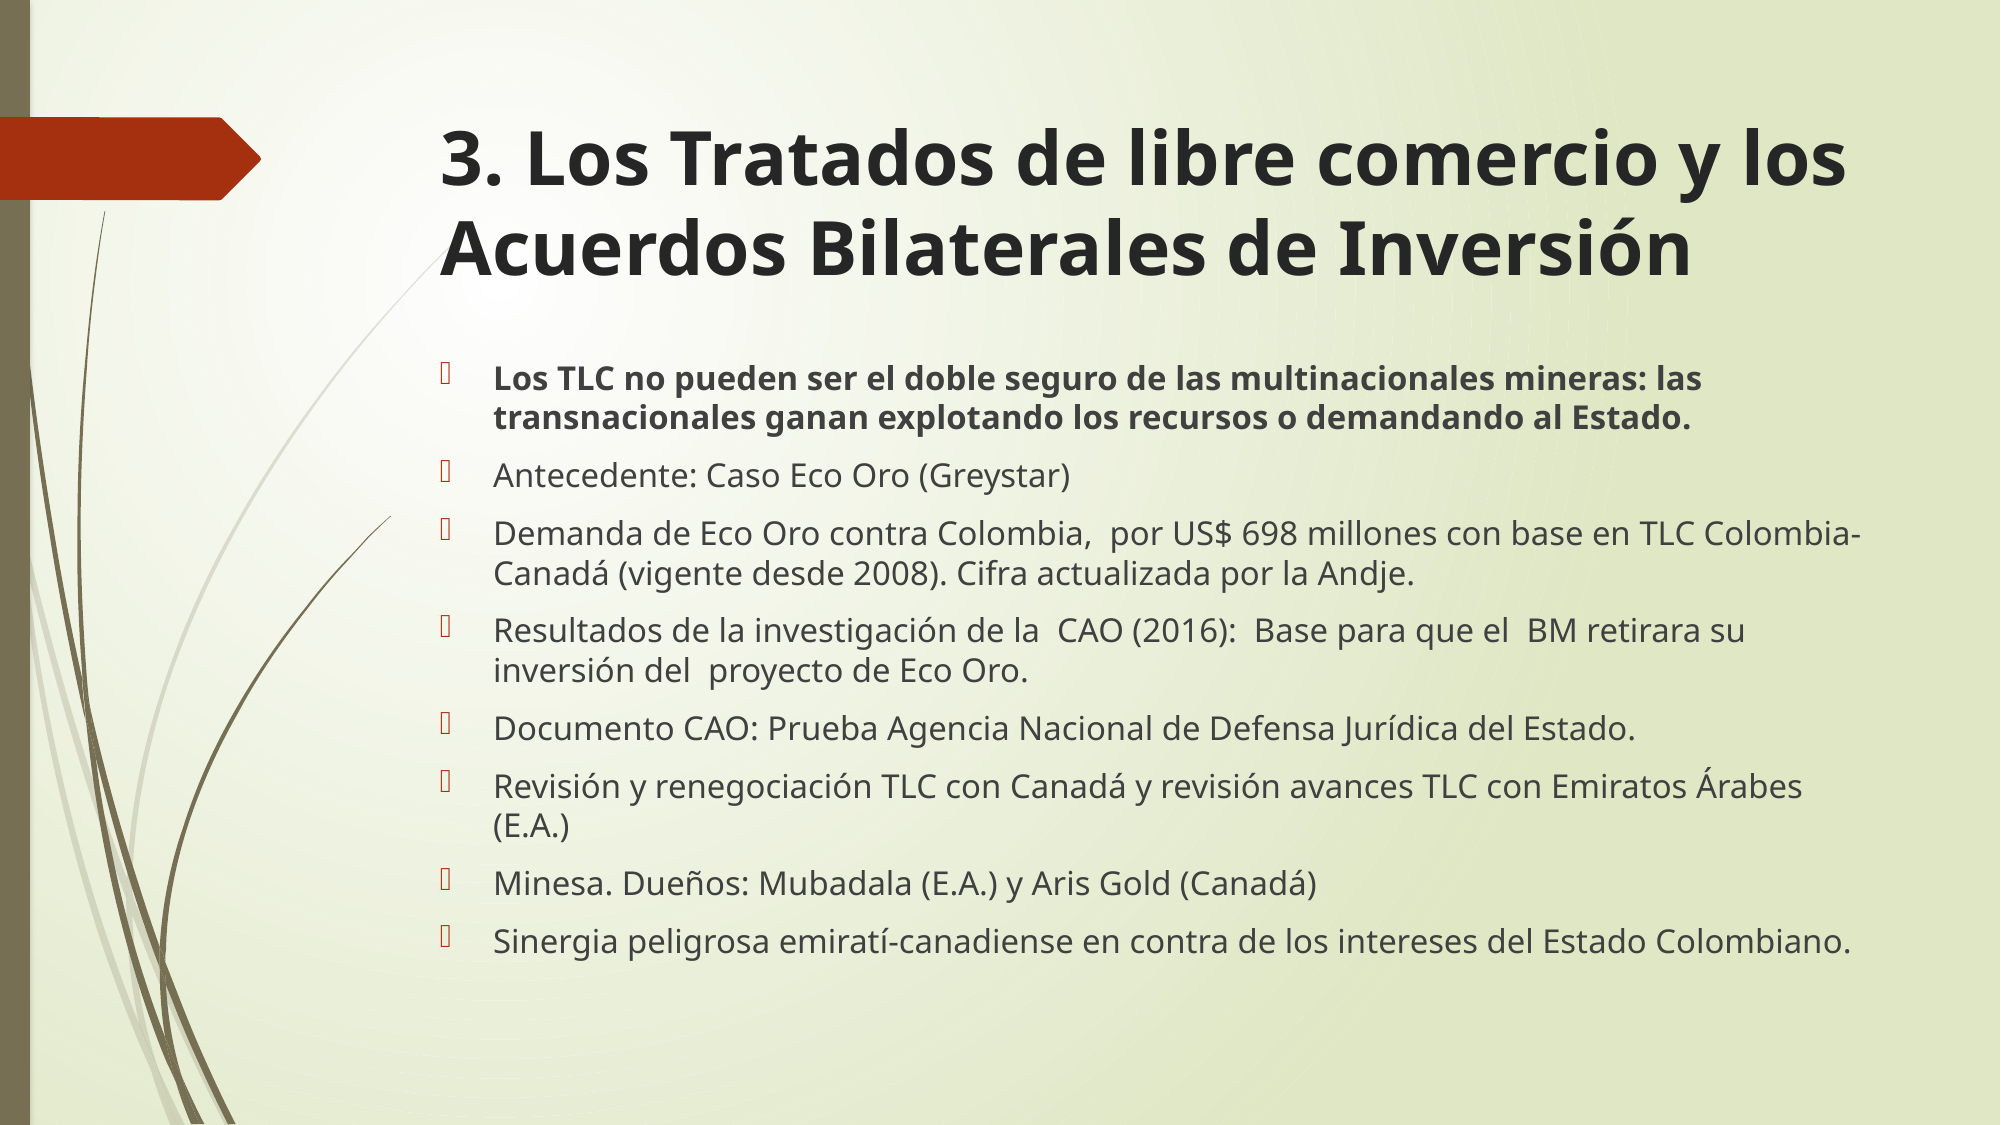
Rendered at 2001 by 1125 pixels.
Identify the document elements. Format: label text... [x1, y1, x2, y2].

list Los TLC no pueden ser el doble seguro de las multinacionales mineras: las transnacionales ganan explotando los recursos o demandando al Estado. Antecedente: Caso Eco Oro (Greystar) Demanda de Eco Oro contra Colombia, por US$ 698 millones con base en TLC Colombia-Canadá (vigente desde 2008). Cifra actualizada por la Andje. Resultados de la investigación de la CAO (2016): Base para que el BM retirara su inversión del proyecto de Eco Oro. Documento CAO: Prueba Agencia Nacional de Defensa Jurídica del Estado. Revisión y renegociación TLC con Canadá y revisión avances TLC con Emiratos Árabes (E.A.) Minesa. Dueños: Mubadala (E.A.) y Aris Gold (Canadá) Sinergia peligrosa emiratí-canadiense en contra de los intereses del Estado Colombiano. [424, 350, 1888, 970]
title 3. Los Tratados de libre comercio y los Acuerdos Bilaterales de Inversión [425, 102, 1888, 313]
